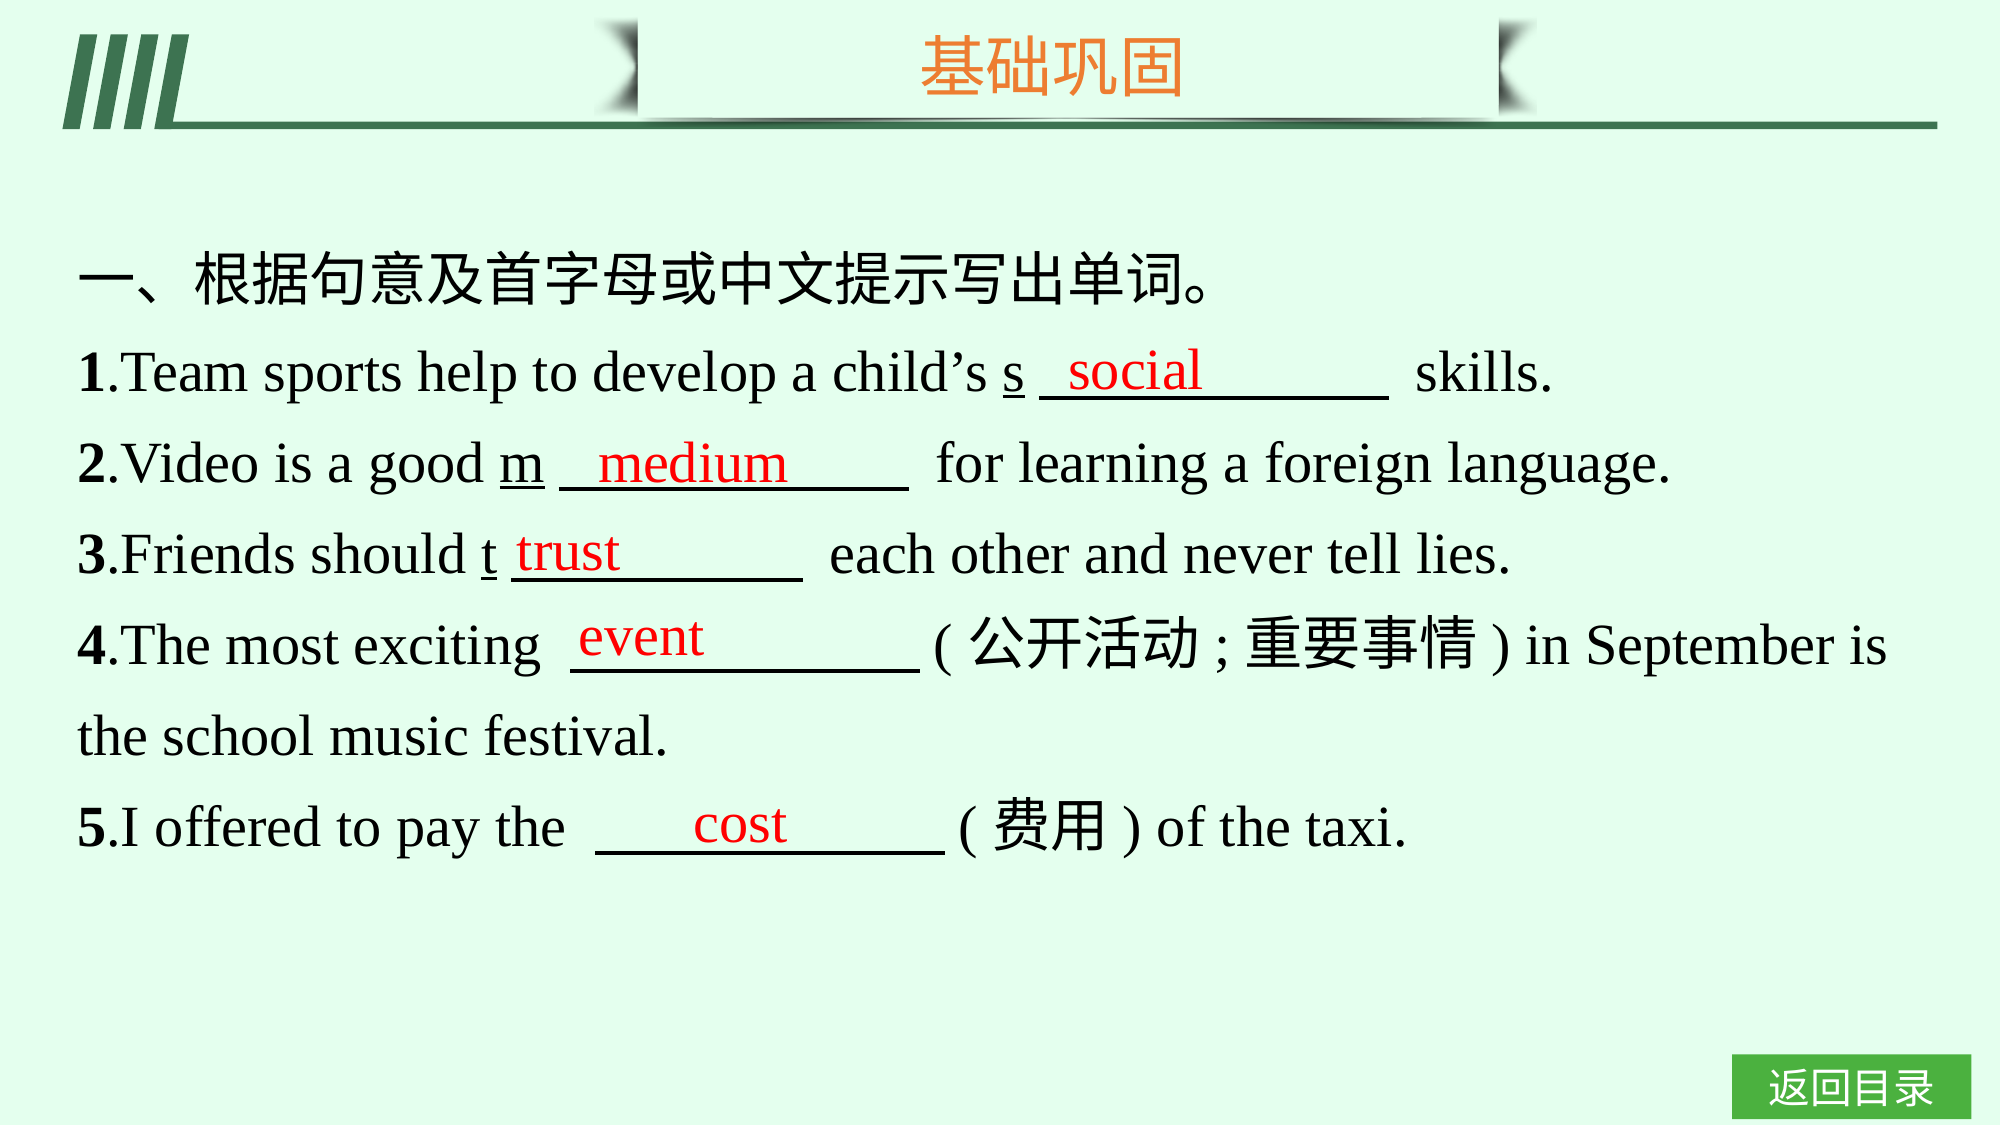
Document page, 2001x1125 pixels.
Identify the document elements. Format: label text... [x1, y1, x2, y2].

text_box social [1053, 309, 1220, 409]
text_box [594, 16, 1537, 127]
text_box event [564, 575, 793, 675]
text_box 一、根据句意及首字母或中文提示写出单词。 1.Team sports help to develop a child’s s skills. 2.Video is a good m for learning a foreign language. 3.Friends should t each other and never tell lies. 4.The most exciting (公开活动;重要事情) in September is the school music festival. 5.I offered to pay the (费用) of the taxi. [62, 214, 1938, 866]
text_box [62, 34, 1938, 130]
text_box medium [583, 402, 805, 502]
text_box cost [679, 762, 803, 862]
text_box trust [502, 490, 636, 590]
